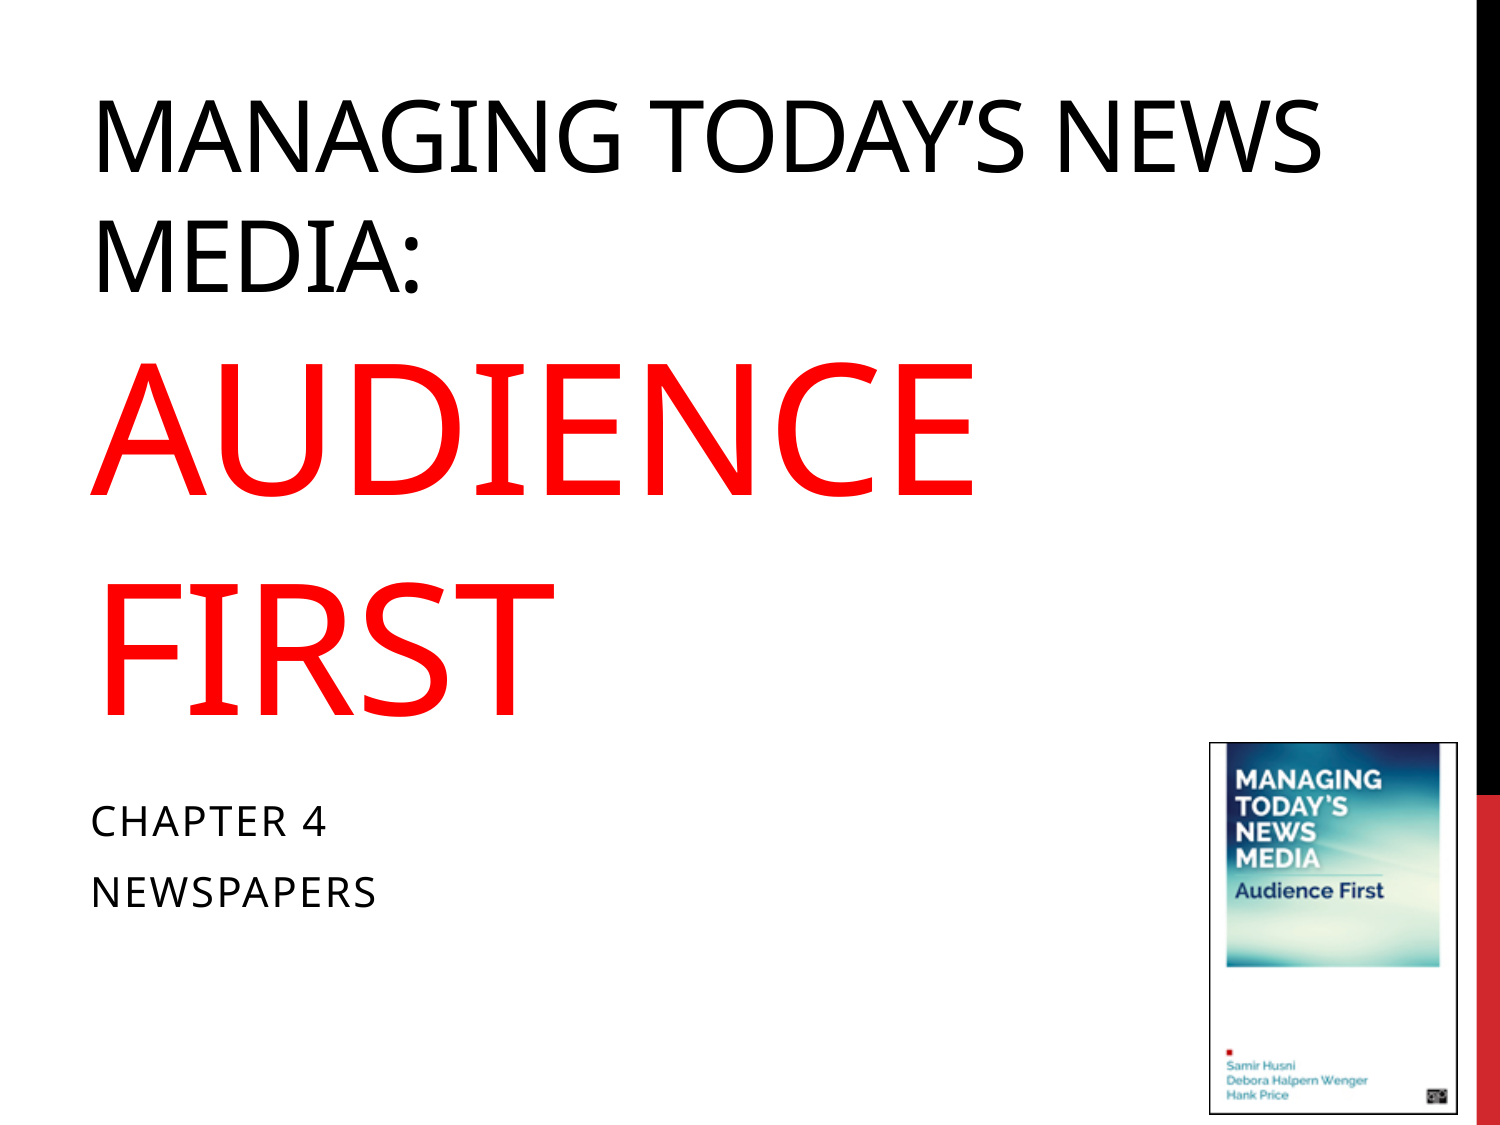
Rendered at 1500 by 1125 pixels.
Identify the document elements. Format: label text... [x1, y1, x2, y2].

title Managing Today’s News Media: Audience First [75, 37, 1350, 788]
picture [1208, 742, 1458, 1115]
subtitle Chapter 4 newspapers [75, 787, 1200, 938]
